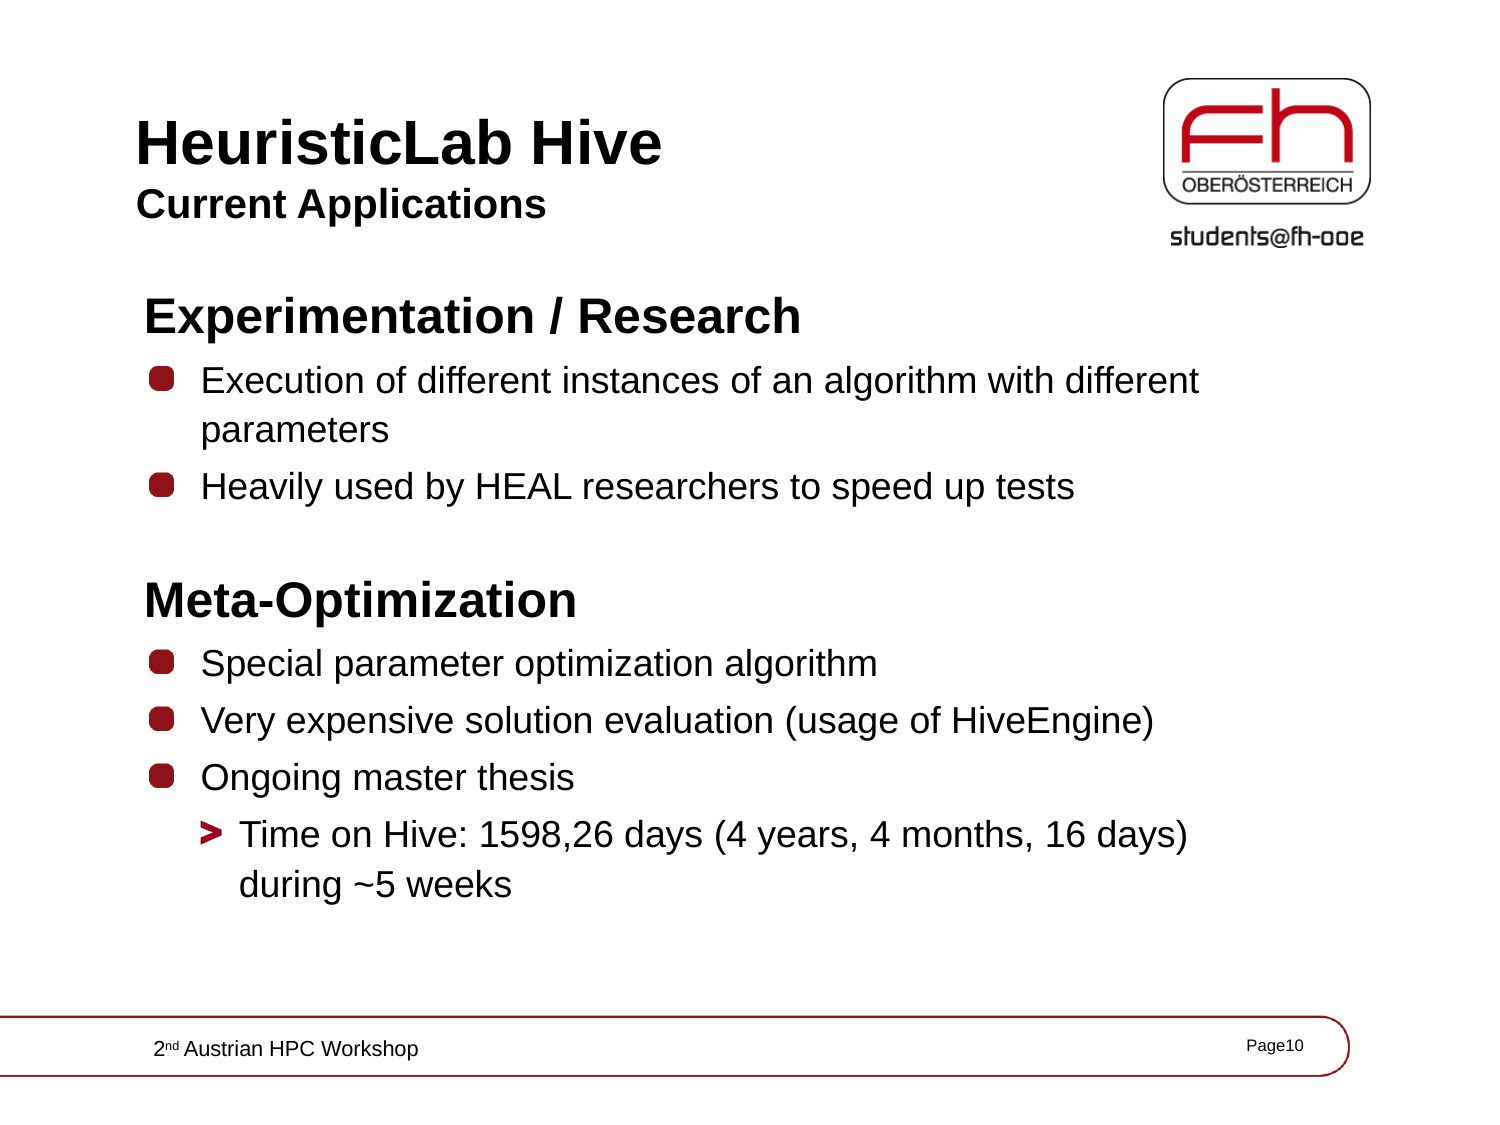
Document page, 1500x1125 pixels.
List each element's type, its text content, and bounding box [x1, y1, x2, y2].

picture [0, 1012, 1353, 1080]
picture [200, 820, 222, 845]
picture [149, 470, 174, 499]
picture [1163, 78, 1371, 248]
picture [149, 363, 174, 393]
title HeuristicLab Hive Current Applications [135, 101, 1141, 243]
picture [149, 761, 174, 790]
slide_number Page10 [991, 1027, 1304, 1063]
list Experimentation / Research Execution of different instances of an algorithm with different parameters Heavily used by HEAL researchers to speed up tests Meta-Optimization Special parameter optimization algorithm Very expensive solution evaluation (usage of HiveEngine) Ongoing master thesis Time on Hive: 1598,26 days (4 years, 4 months, 16 days) during ~5 weeks [129, 283, 1345, 953]
picture [149, 704, 174, 733]
picture [149, 647, 174, 676]
